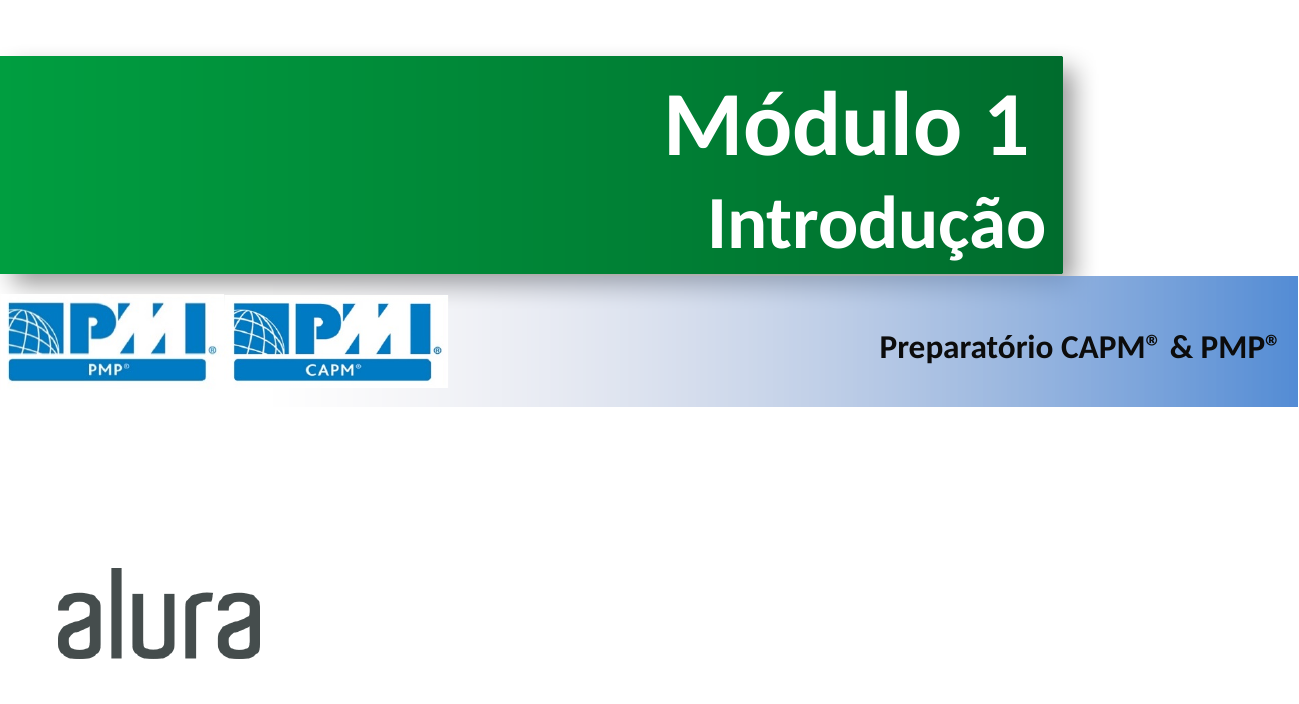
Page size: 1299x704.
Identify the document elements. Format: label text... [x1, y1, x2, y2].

text_box Módulo 1 Introdução [0, 56, 1063, 274]
picture [58, 568, 260, 660]
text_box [0, 294, 449, 390]
text_box [270, 276, 1298, 317]
text_box [270, 374, 1298, 407]
text_box Preparatório CAPM® & PMP® [452, 317, 1298, 374]
